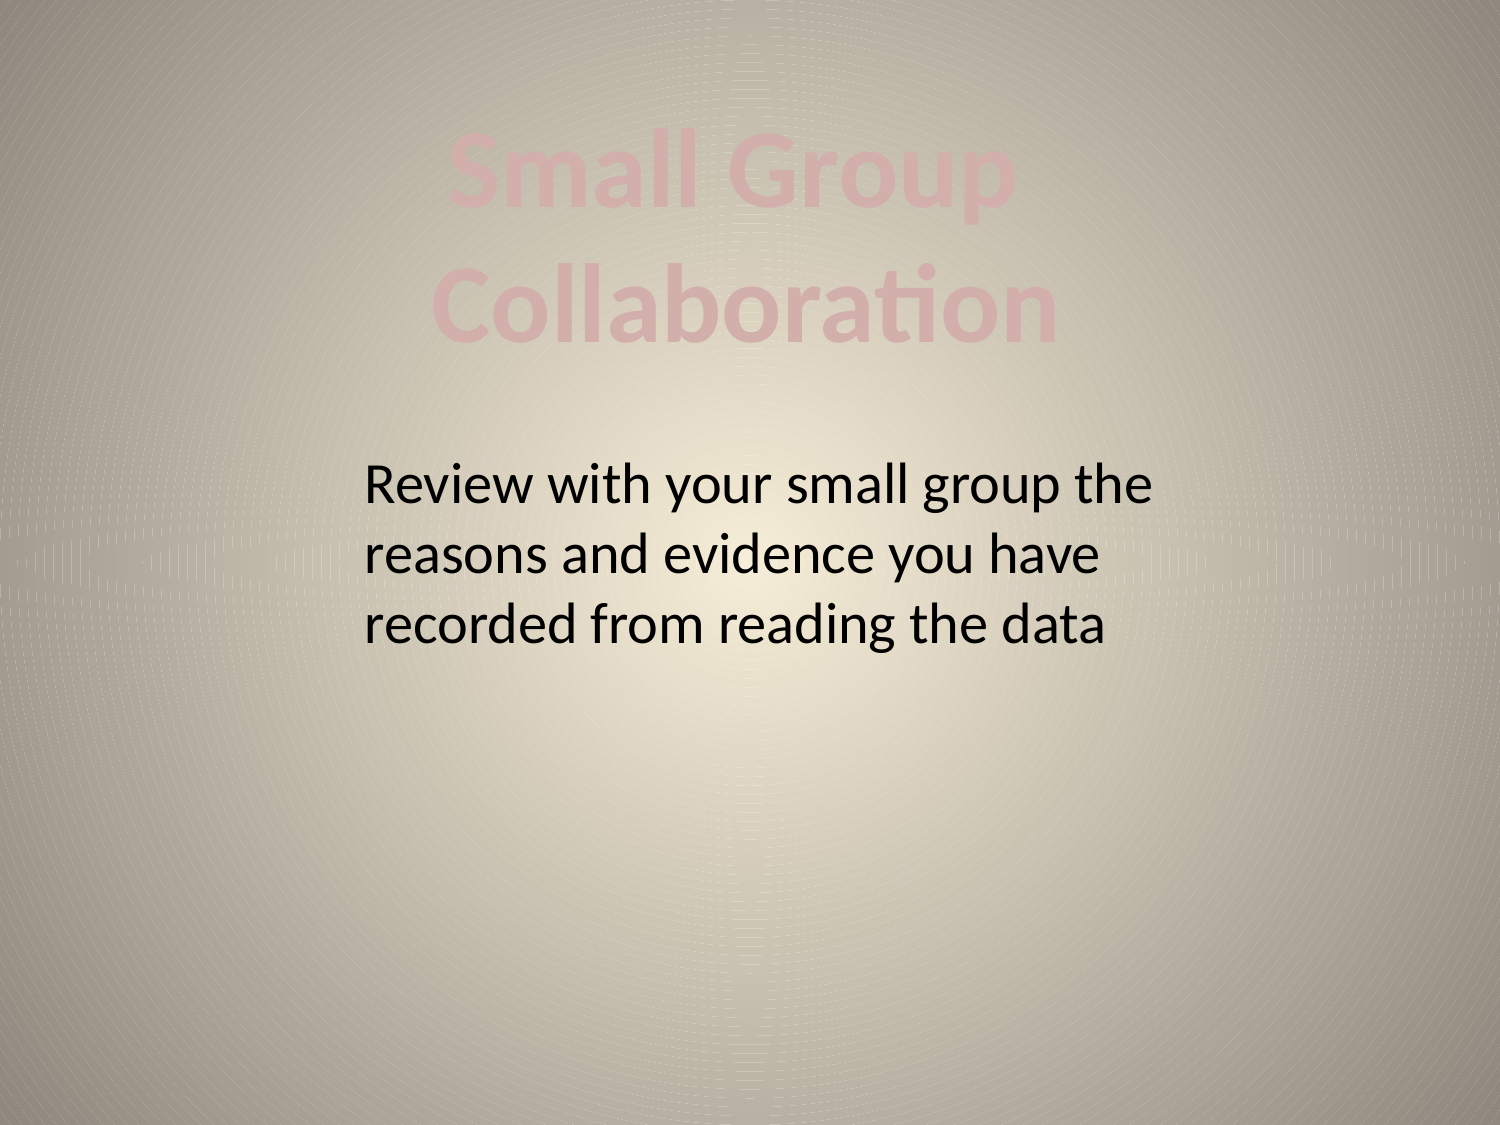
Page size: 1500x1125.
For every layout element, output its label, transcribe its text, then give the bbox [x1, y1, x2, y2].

text_box Small Group Collaboration [416, 87, 1077, 373]
text_box Review with your small group the reasons and evidence you have recorded from reading the data [200, 437, 1300, 663]
